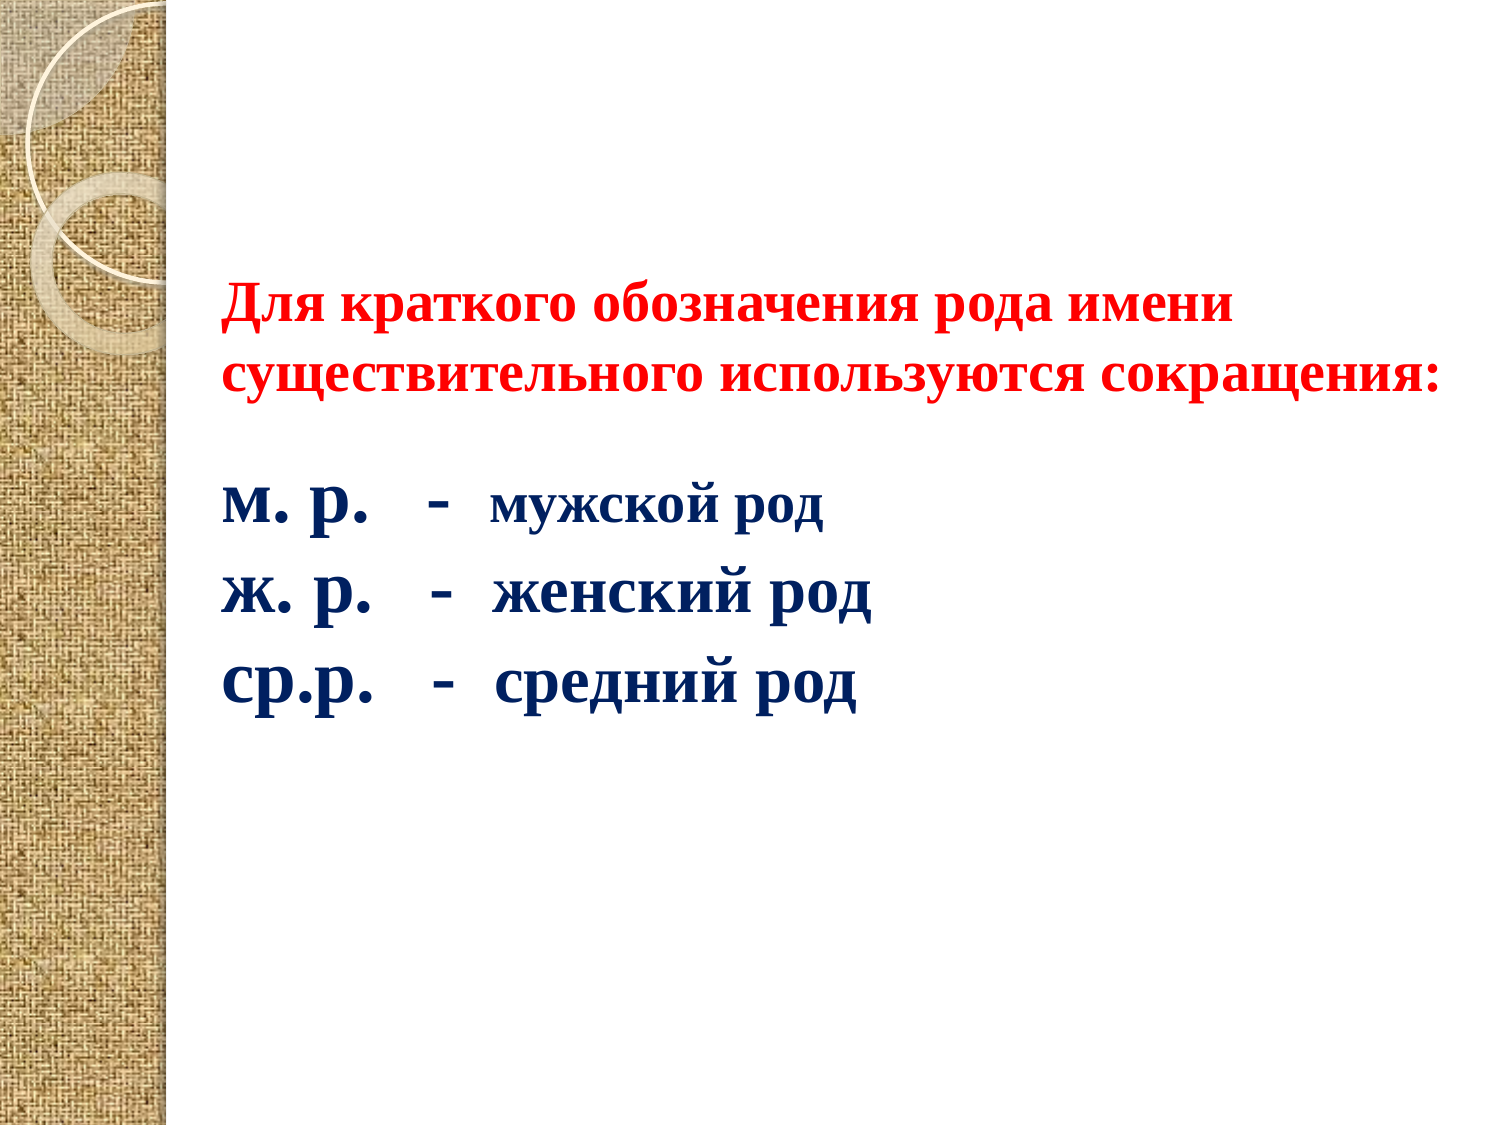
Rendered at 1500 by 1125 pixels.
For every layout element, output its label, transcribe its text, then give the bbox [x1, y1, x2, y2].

picture [32, 13, 160, 207]
picture [53, 241, 160, 332]
picture [0, 134, 166, 1125]
picture [136, 0, 164, 4]
text_box Для краткого обозначения рода имени существительного используются сокращения: м. р. - мужской род ж. р. - женский род ср.р. - средний род [206, 255, 1471, 725]
picture [62, 195, 160, 280]
